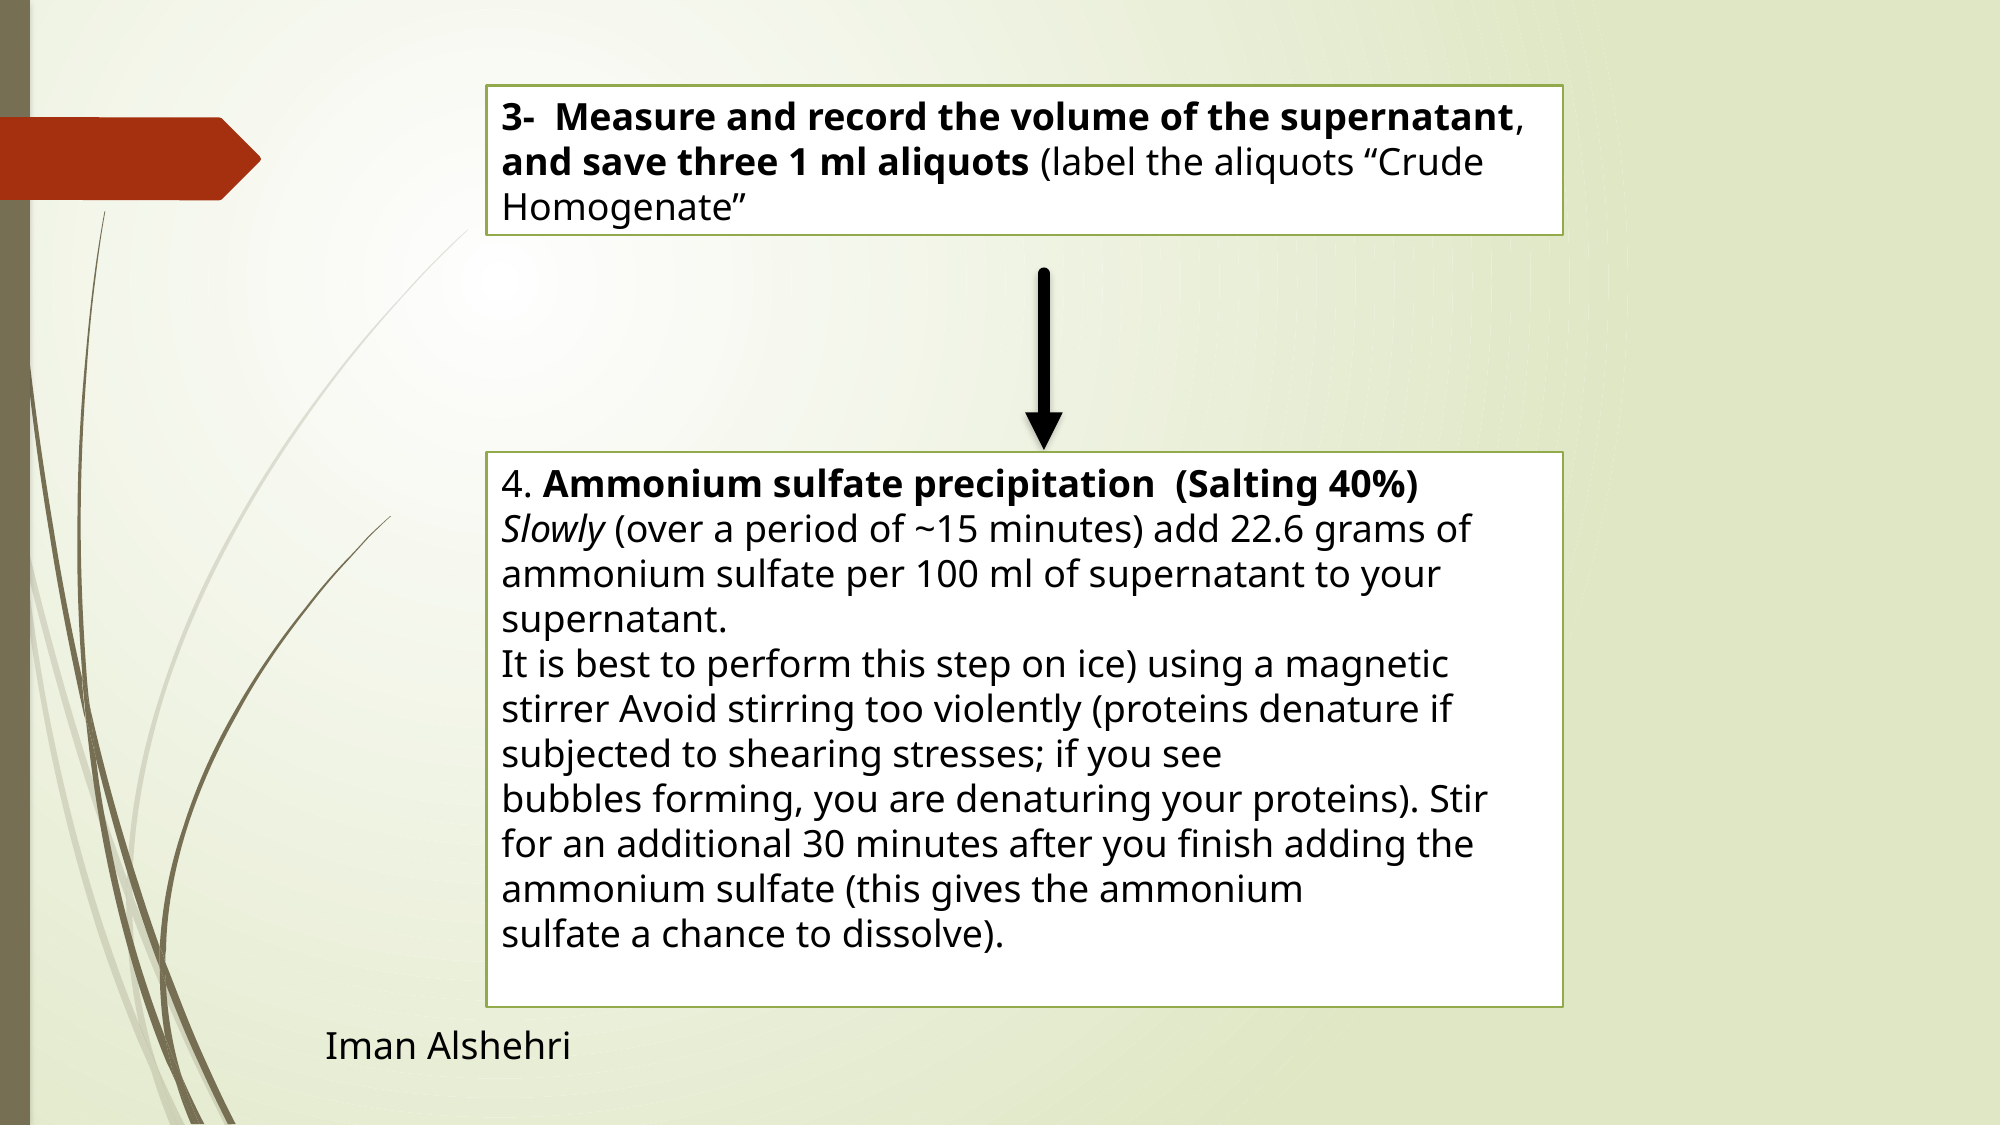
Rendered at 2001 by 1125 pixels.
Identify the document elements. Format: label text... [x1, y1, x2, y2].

text_box 3- Measure and record the volume of the supernatant, and save three 1 ml aliquots (label the aliquots “Crude Homogenate” [485, 84, 1564, 236]
text_box 4. Ammonium sulfate precipitation (Salting 40%) Slowly (over a period of ~15 minutes) add 22.6 grams of ammonium sulfate per 100 ml of supernatant to your supernatant. It is best to perform this step on ice) using a magnetic stirrer Avoid stirring too violently (proteins denature if subjected to shearing stresses; if you see bubbles forming, you are denaturing your proteins). Stir for an additional 30 minutes after you finish adding the ammonium sulfate (this gives the ammonium sulfate a chance to dissolve). [485, 451, 1564, 1008]
text_box Iman Alshehri [310, 1014, 587, 1075]
